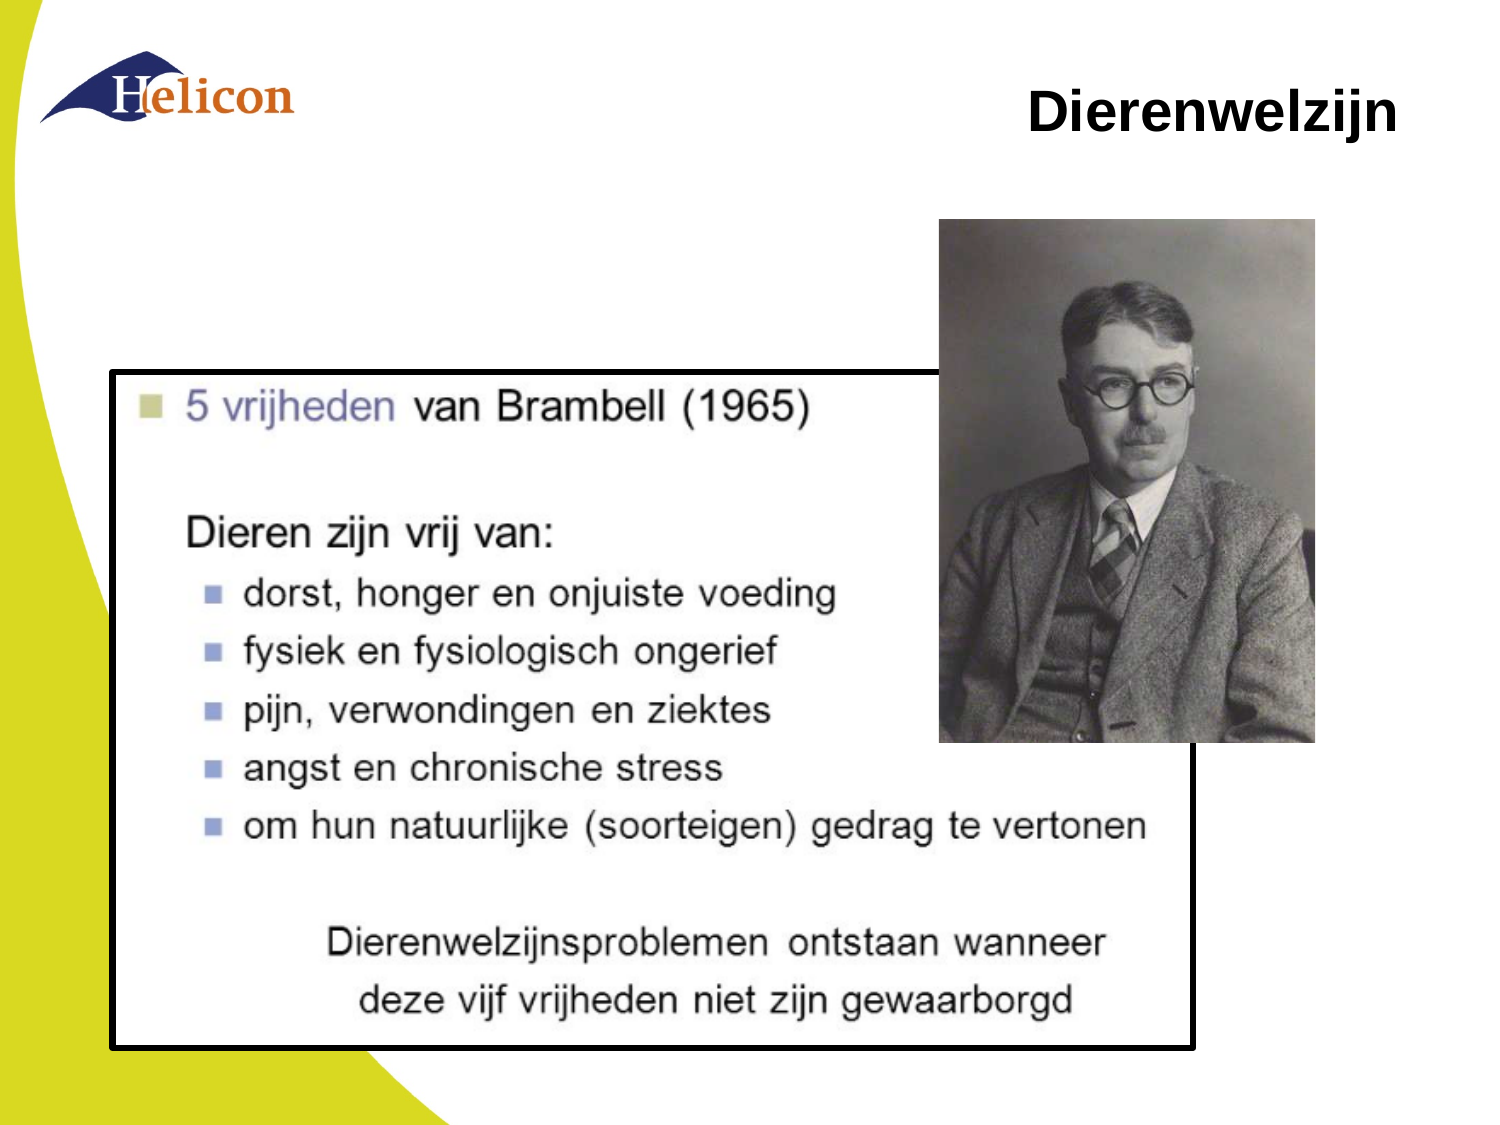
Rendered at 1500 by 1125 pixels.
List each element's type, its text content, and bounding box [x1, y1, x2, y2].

picture [0, 0, 1500, 1125]
title Dierenwelzijn [324, 54, 1415, 161]
list [112, 180, 1171, 353]
